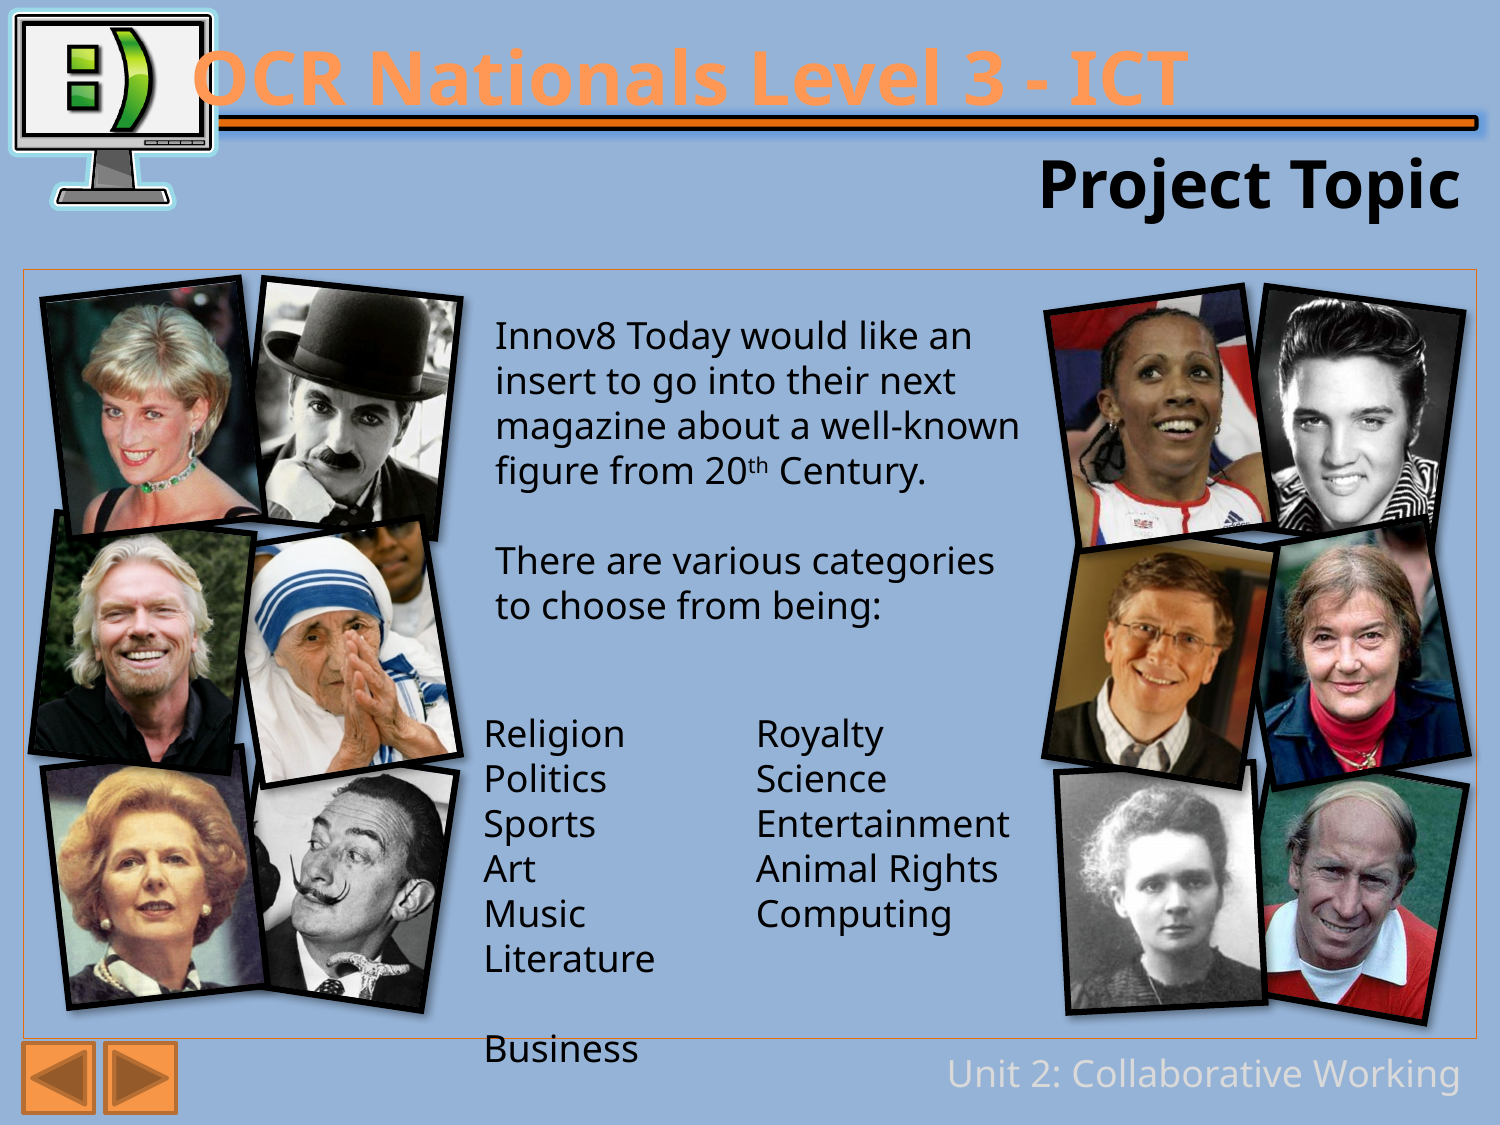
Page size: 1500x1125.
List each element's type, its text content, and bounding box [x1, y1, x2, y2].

picture [48, 21, 172, 139]
text_box Innov8 Today would like an insert to go into their next magazine about a well-known figure from 20th Century. There are various categories to choose from being: [480, 304, 1055, 635]
picture [35, 282, 456, 1006]
text_box Religion Politics Sports Art Music Literature Business Royalty Science Entertainment Animal Rights Computing [468, 703, 1043, 1081]
list [23, 269, 1477, 1039]
title Project Topic [187, 117, 1477, 247]
picture [1049, 290, 1464, 1019]
